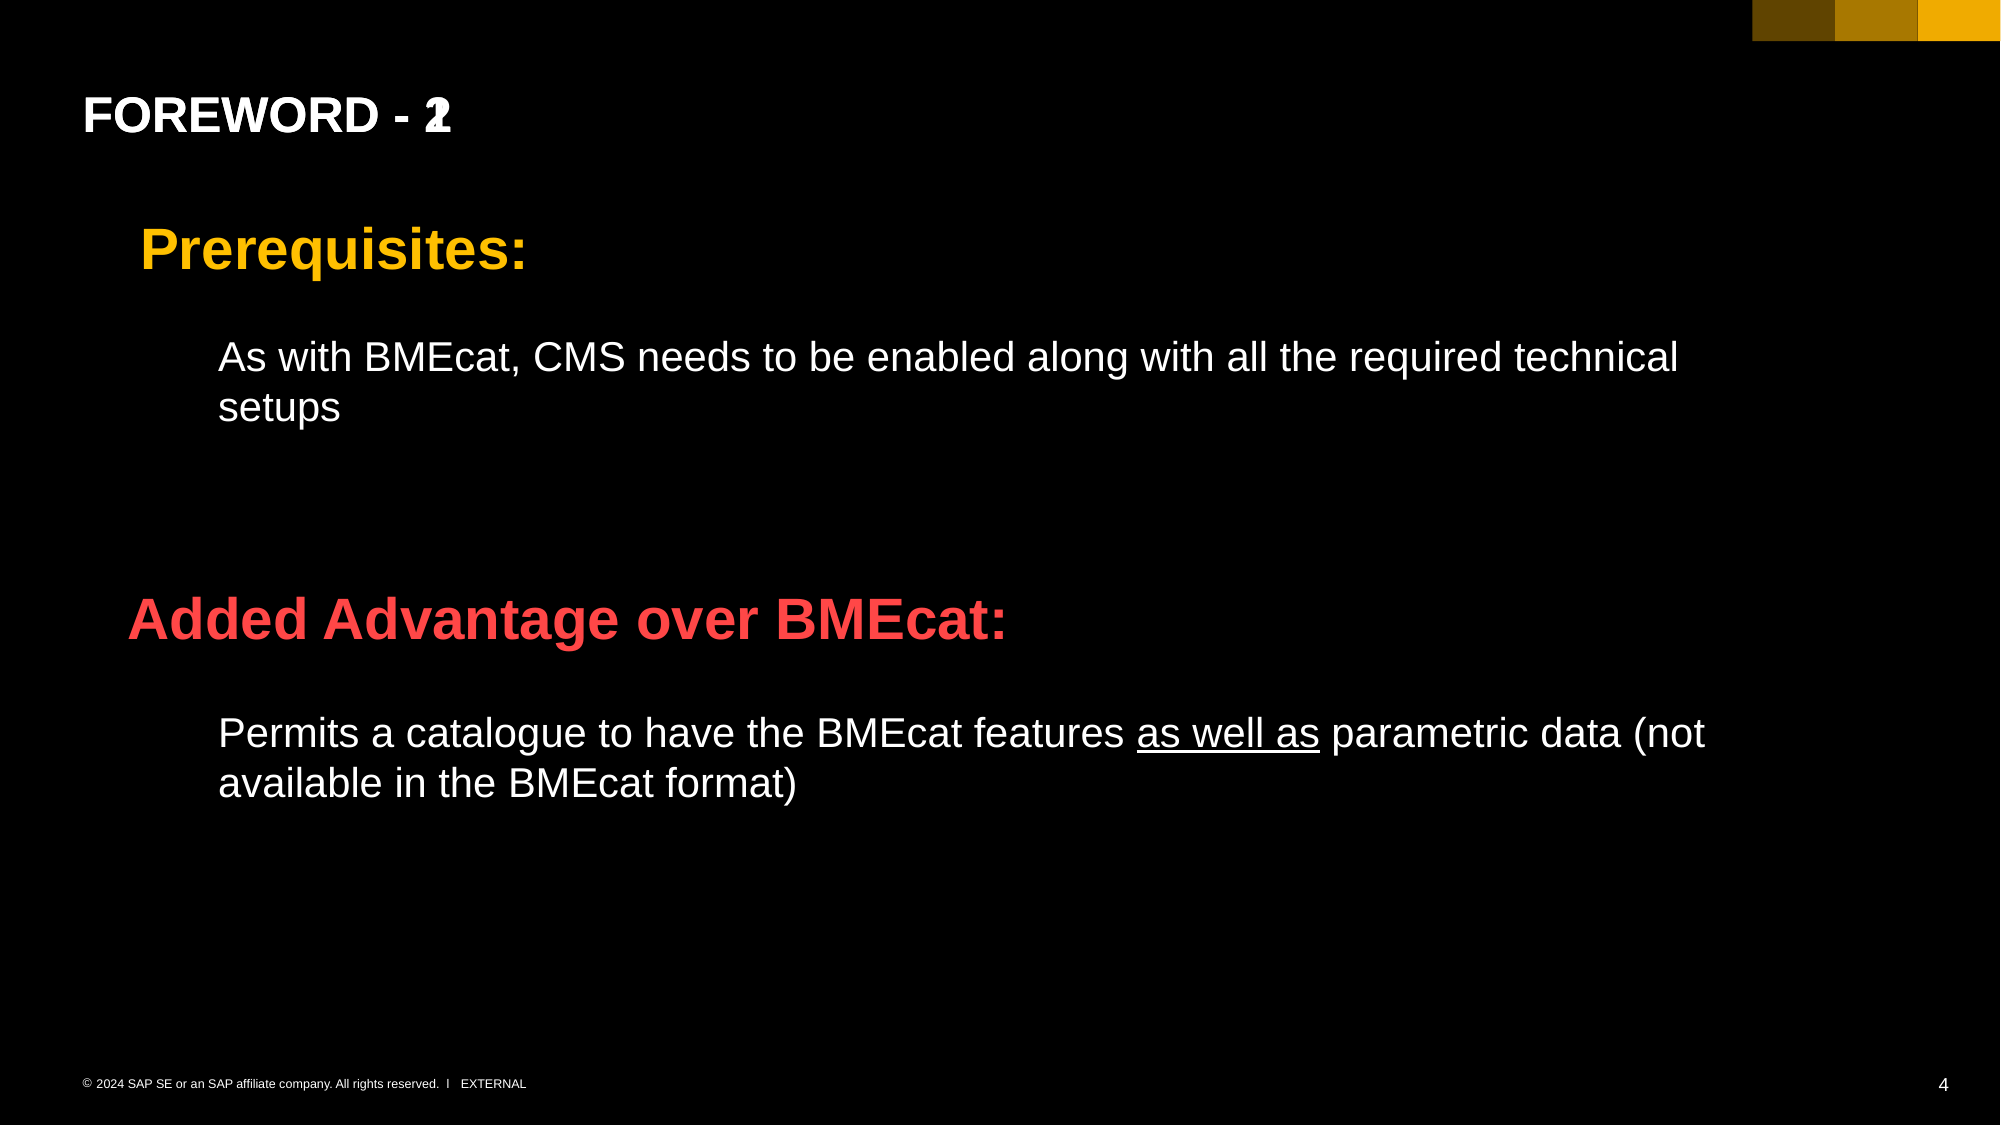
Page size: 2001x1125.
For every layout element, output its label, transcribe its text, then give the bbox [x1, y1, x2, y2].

list Prerequisites: [140, 211, 978, 292]
text_box FOREWORD - 1 [82, 82, 1918, 143]
list Permits a catalogue to have the BMEcat features as well as parametric data (not available in the BMEcat format) [218, 706, 1731, 838]
list Added Advantage over BMEcat: [127, 581, 1134, 657]
list As with BMEcat, CMS needs to be enabled along with all the required technical setups [218, 329, 1731, 466]
